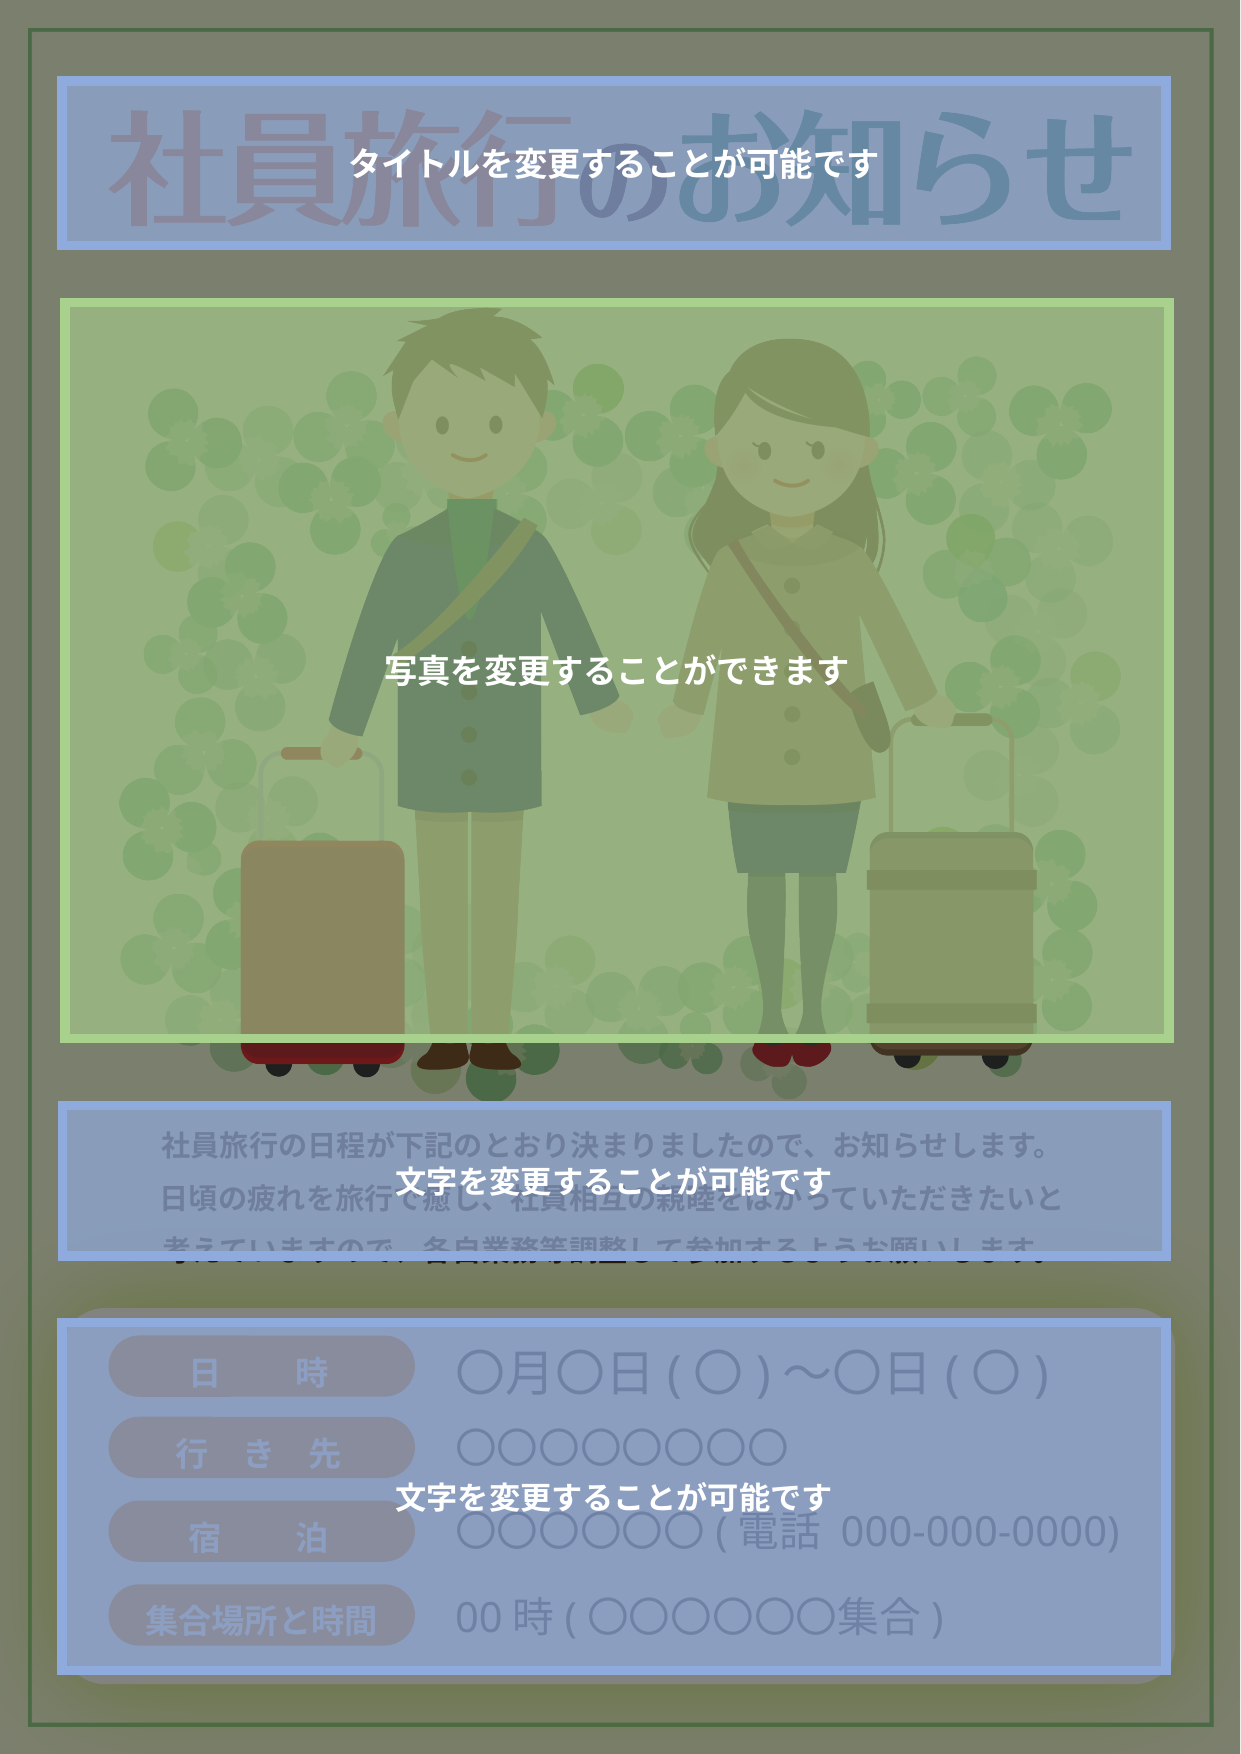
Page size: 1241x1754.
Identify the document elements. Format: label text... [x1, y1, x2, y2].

picture [119, 307, 1121, 1103]
text_box タイトルを変更することが可能です [61, 80, 1167, 246]
text_box 文字を変更することが可能です [61, 1105, 1168, 1195]
picture [0, 1195, 1241, 1754]
text_box [0, 0, 1241, 1195]
picture [108, 108, 1132, 227]
text_box 写真を変更することができます [64, 302, 1170, 1039]
